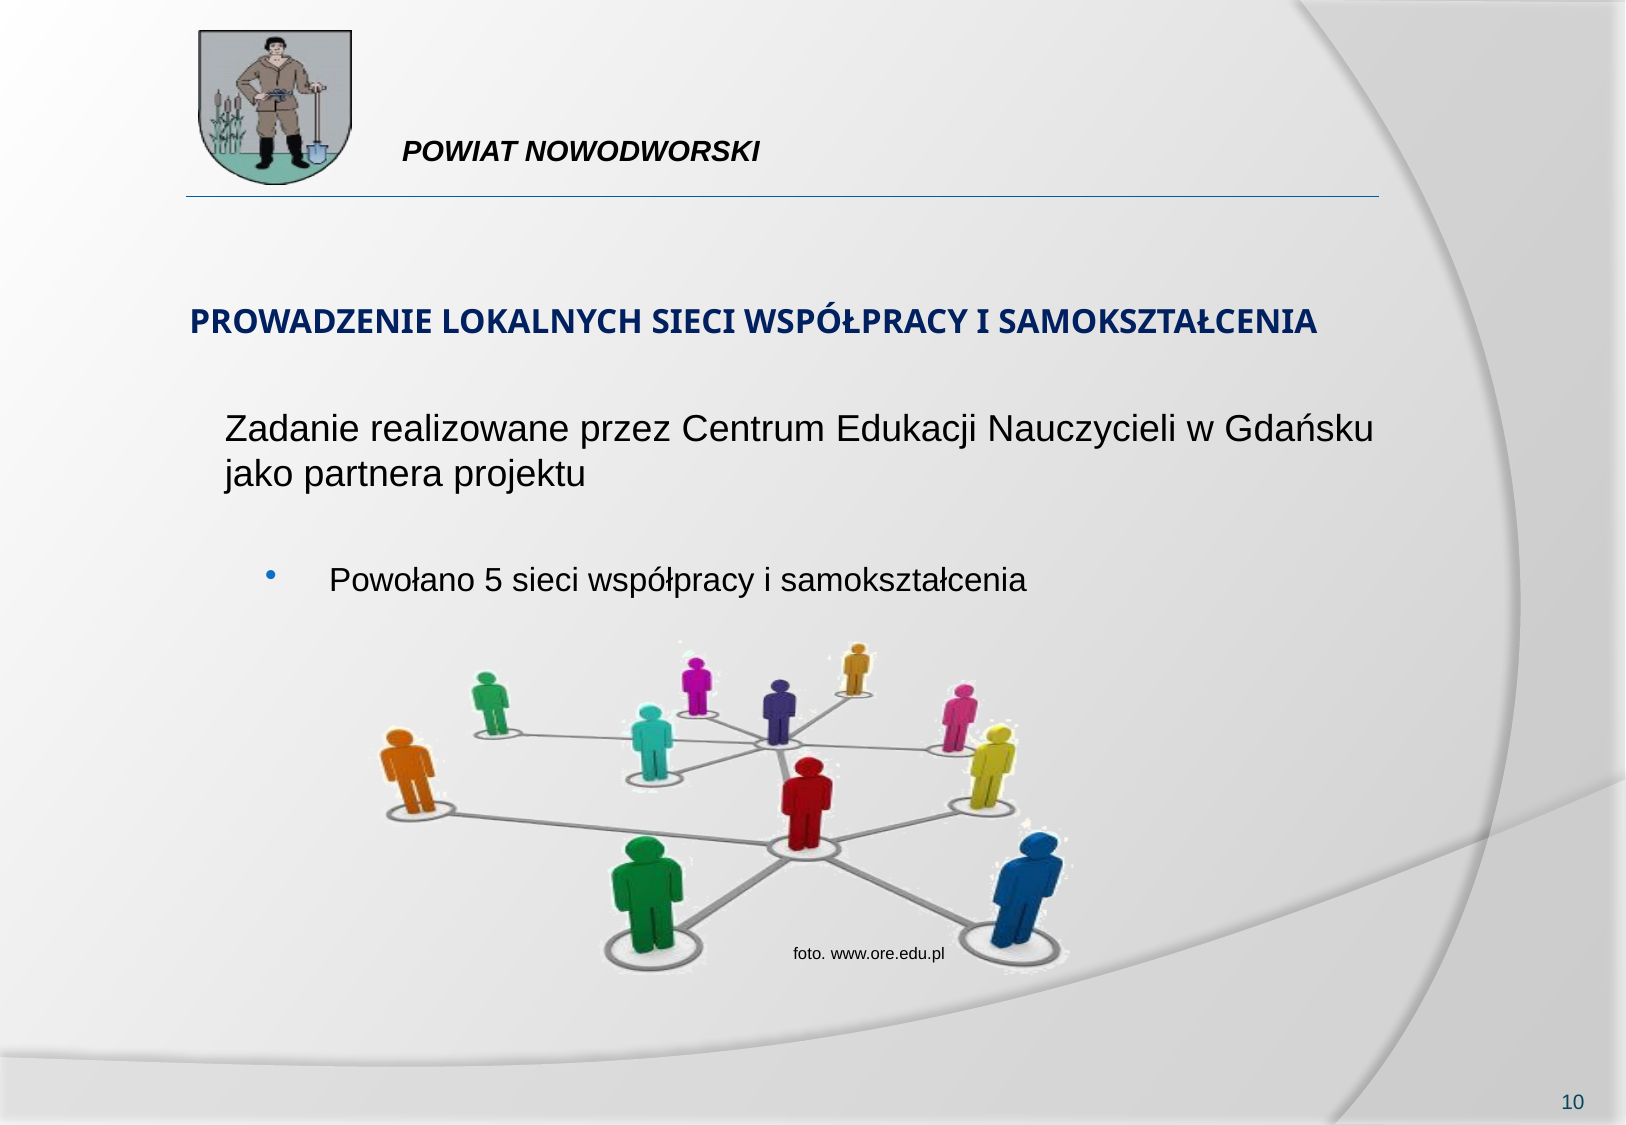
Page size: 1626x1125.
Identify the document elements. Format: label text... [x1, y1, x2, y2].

text_box POWIAT NOWODWORSKI [387, 125, 1203, 176]
text_box Zadanie realizowane przez Centrum Edukacji Nauczycieli w Gdańsku jako partnera projektu [210, 397, 1569, 502]
text_box Prowadzenie lokalnych sieci współpracy i samokształcenia [174, 172, 1360, 376]
text_box Powołano 5 sieci współpracy i samokształcenia [245, 550, 1482, 730]
picture [197, 30, 352, 185]
slide_number 10 [1448, 1053, 1585, 1114]
picture [339, 621, 1132, 1035]
